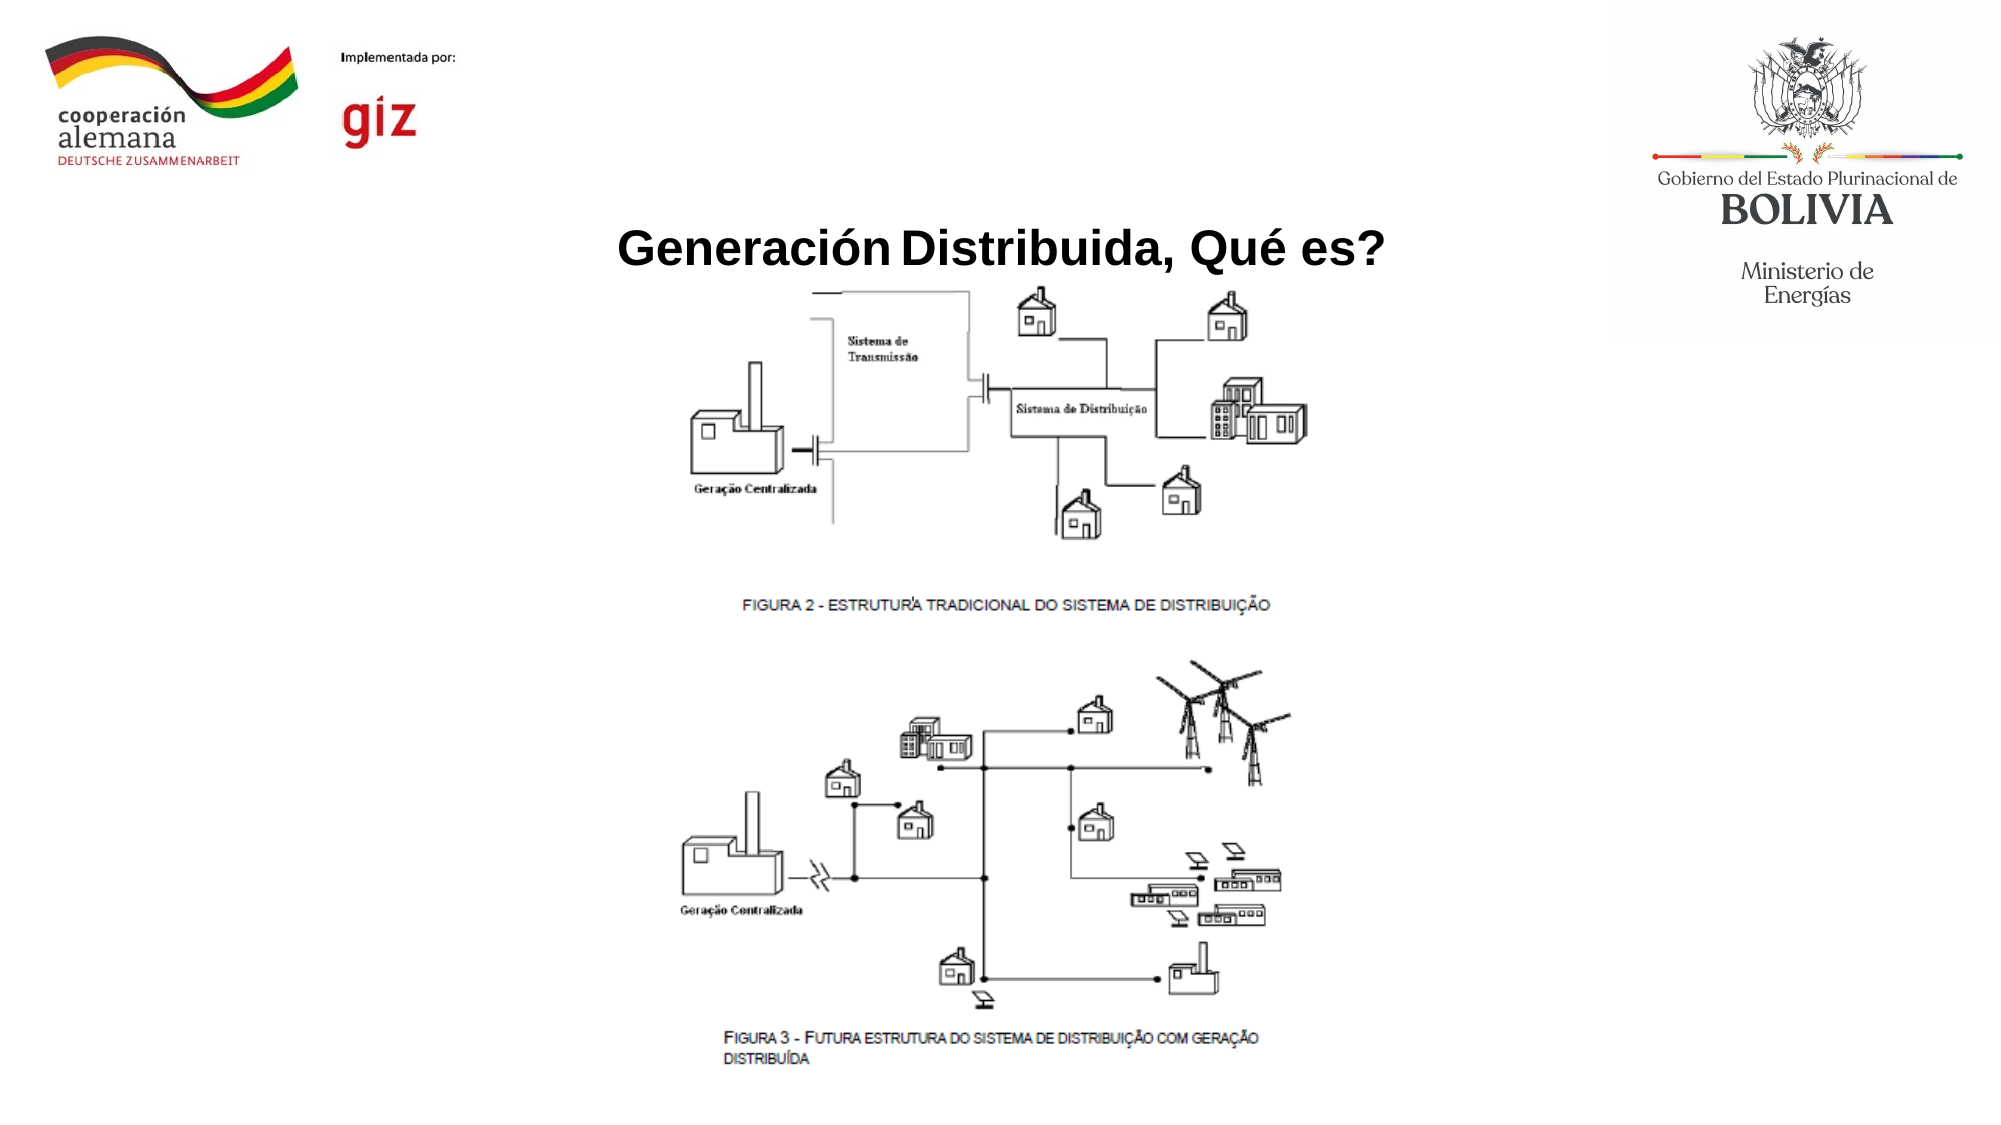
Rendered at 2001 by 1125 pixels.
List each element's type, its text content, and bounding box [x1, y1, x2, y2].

text_box Generación Distribuida, Qué es? [365, 204, 1615, 284]
picture [649, 644, 1366, 1069]
picture [649, 241, 1350, 628]
picture [16, 0, 483, 199]
picture [1615, 0, 2000, 341]
